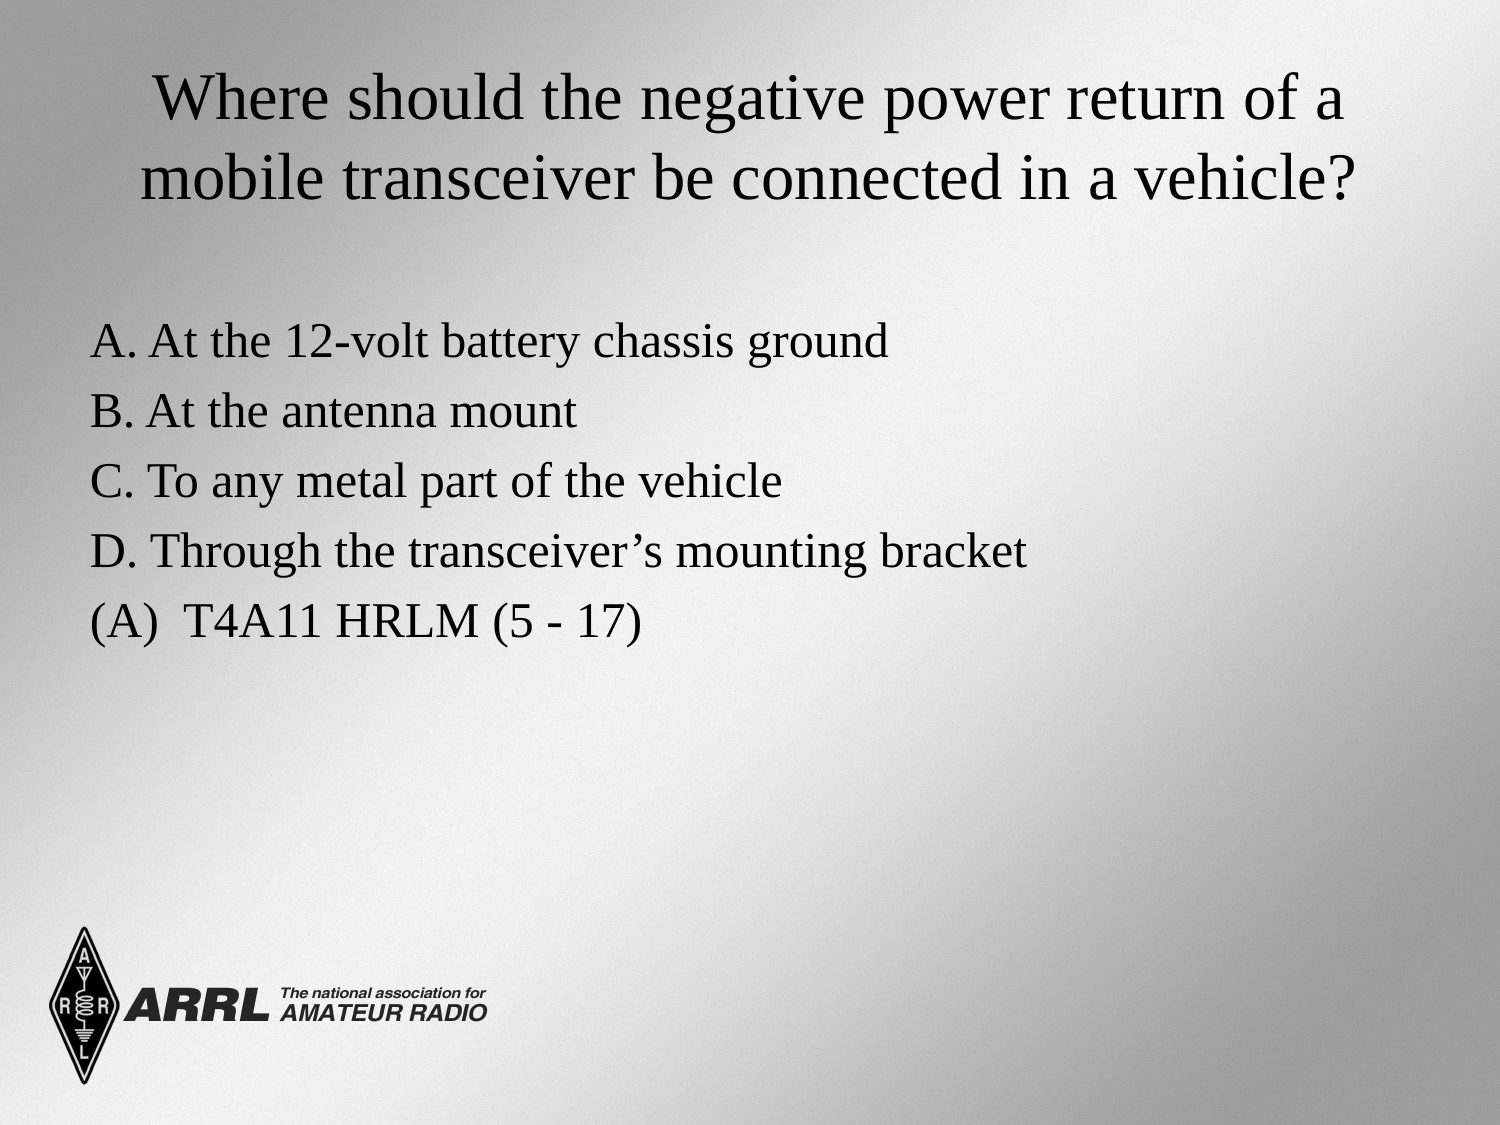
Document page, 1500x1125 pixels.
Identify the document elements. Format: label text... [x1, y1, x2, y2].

list A. At the 12-volt battery chassis ground B. At the antenna mount C. To any metal part of the vehicle D. Through the transceiver’s mounting bracket (A) T4A11 HRLM (5 - 17) [75, 299, 1425, 1005]
picture [0, 0, 1500, 1125]
title Where should the negative power return of a mobile transceiver be connected in a vehicle? [75, 45, 1425, 233]
